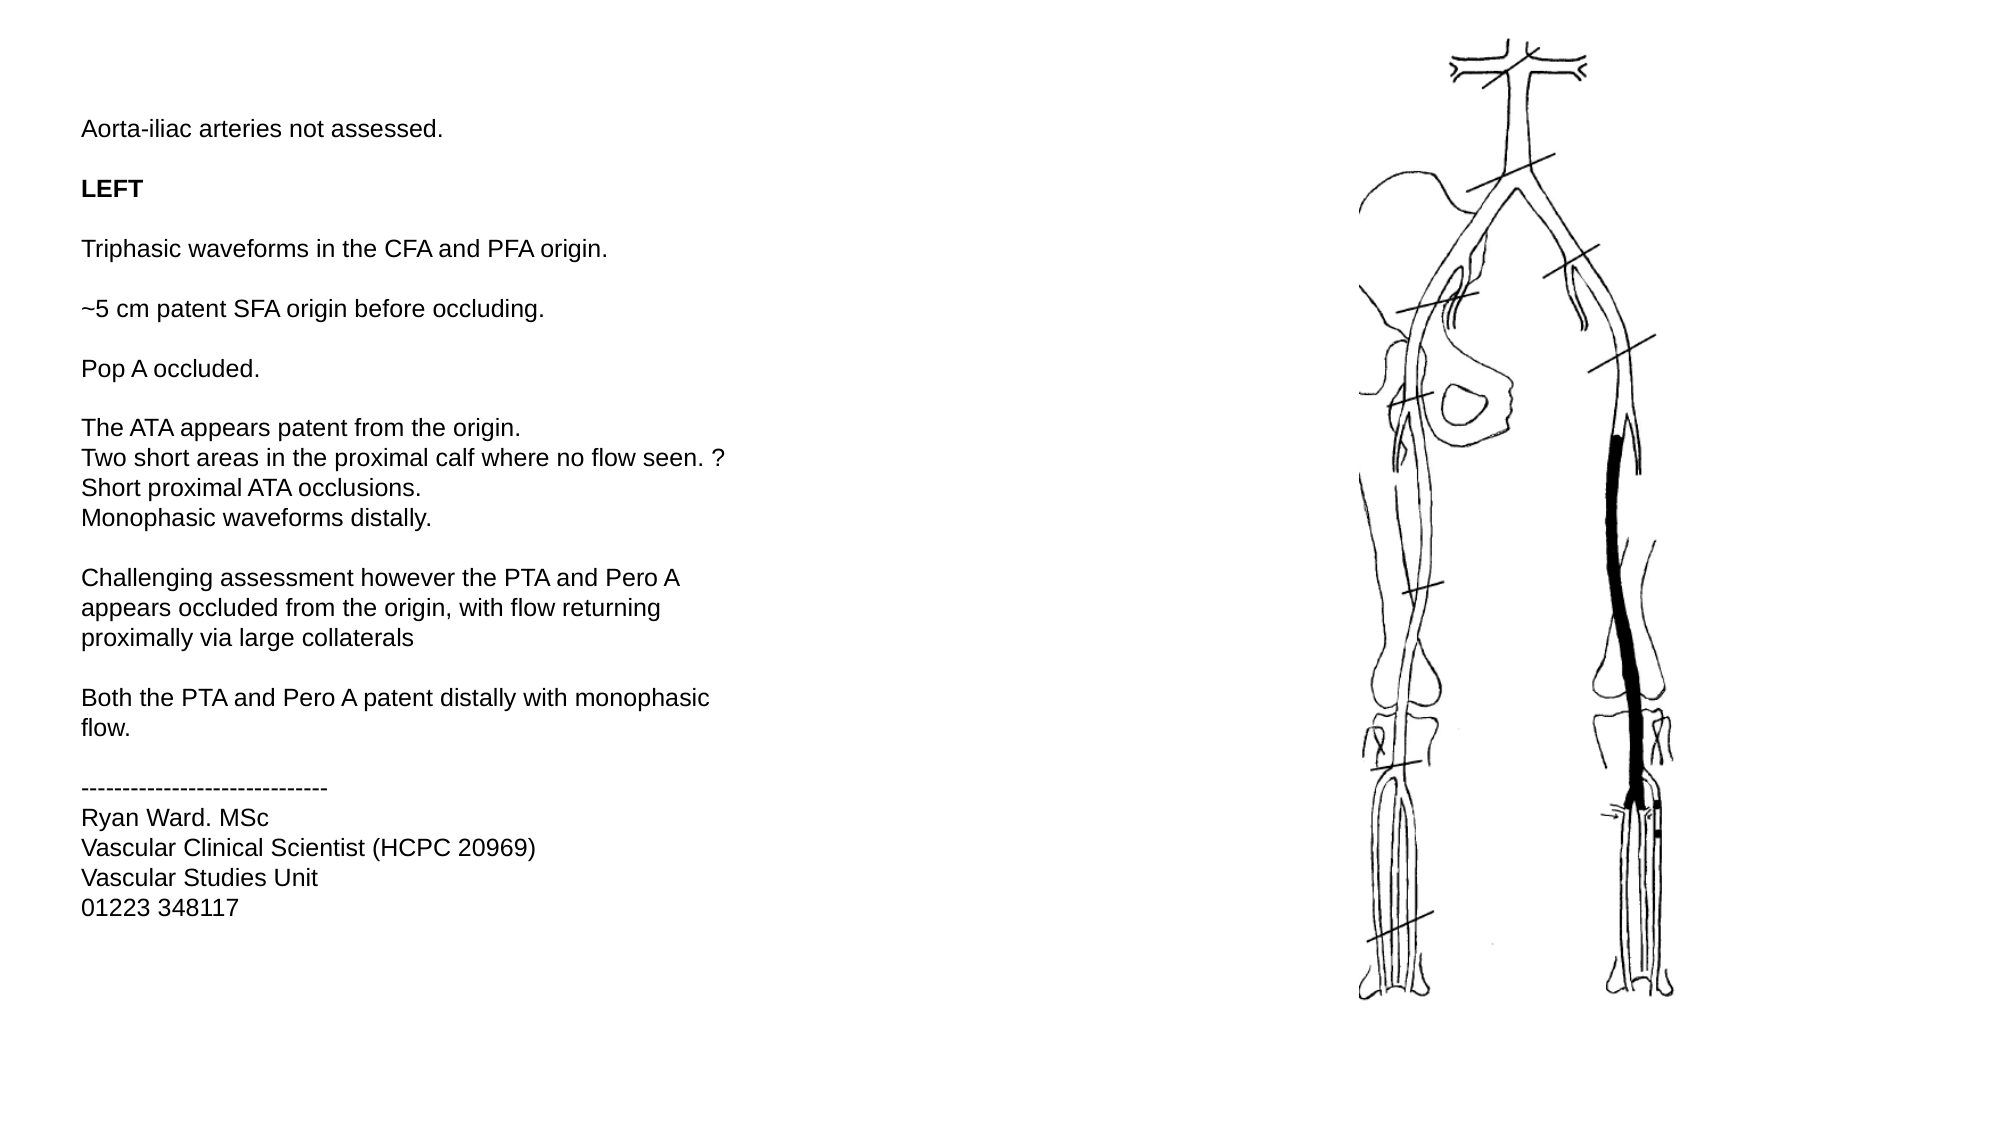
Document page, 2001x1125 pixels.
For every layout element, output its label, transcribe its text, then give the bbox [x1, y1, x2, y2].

picture [1359, 38, 1720, 1006]
text_box Aorta-iliac arteries not assessed. LEFT Triphasic waveforms in the CFA and PFA origin. ~5 cm patent SFA origin before occluding. Pop A occluded. The ATA appears patent from the origin. Two short areas in the proximal calf where no flow seen. ? Short proximal ATA occlusions. Monophasic waveforms distally. Challenging assessment however the PTA and Pero A appears occluded from the origin, with flow returning proximally via large collaterals Both the PTA and Pero A patent distally with monophasic flow. ------------------------------ Ryan Ward. MSc Vascular Clinical Scientist (HCPC 20969) Vascular Studies Unit 01223 348117 [66, 105, 779, 929]
